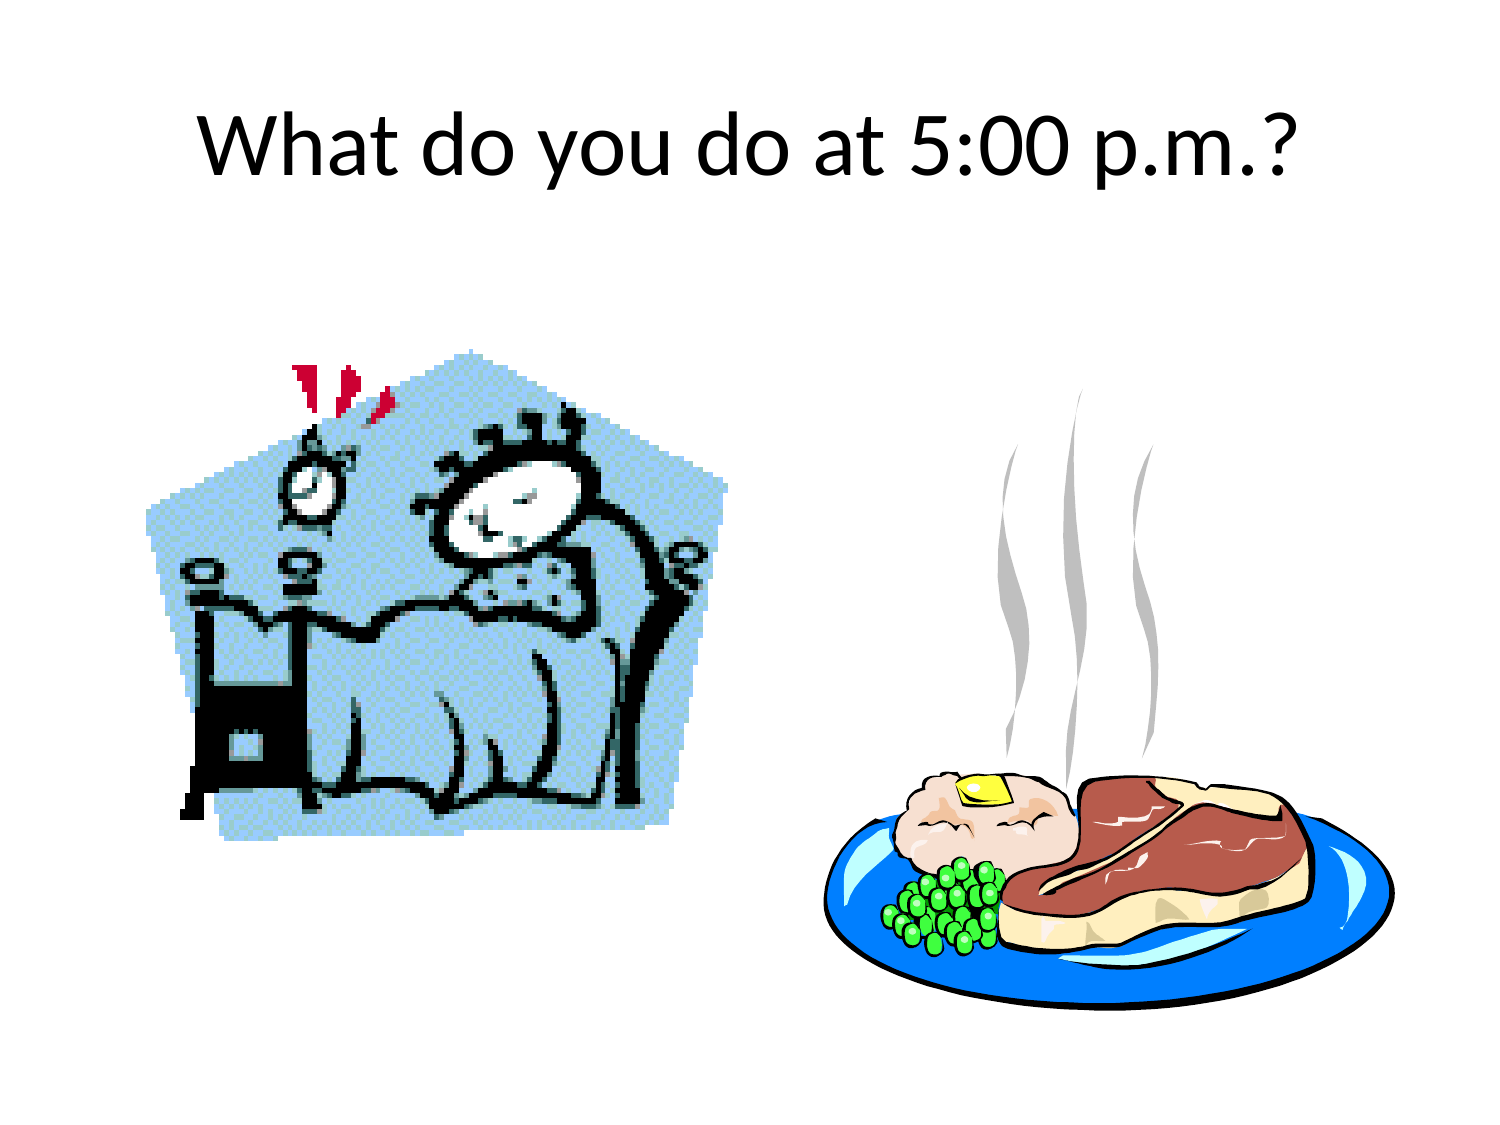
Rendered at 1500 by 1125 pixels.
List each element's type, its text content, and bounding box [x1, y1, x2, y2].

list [112, 312, 738, 863]
picture [799, 387, 1401, 1026]
title What do you do at 5:00 p.m.? [75, 45, 1425, 233]
